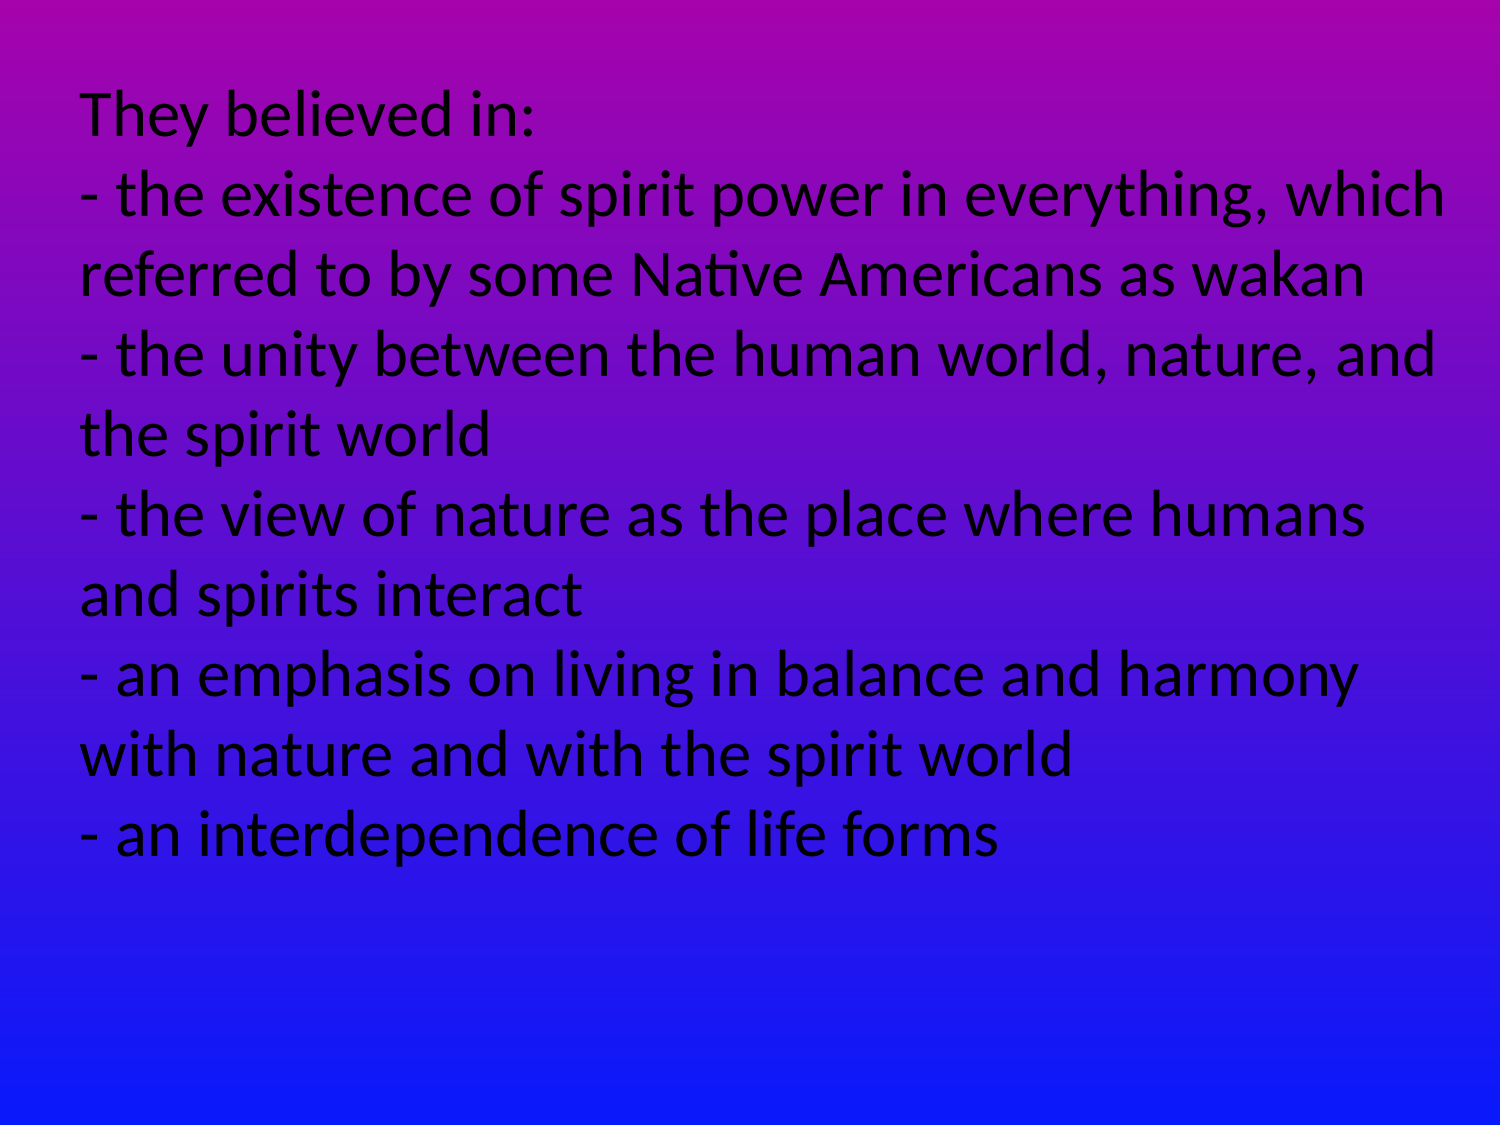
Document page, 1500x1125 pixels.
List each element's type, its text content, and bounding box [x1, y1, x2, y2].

text_box They believed in: - the existence of spirit power in everything, which referred to by some Native Americans as wakan - the unity between the human world, nature, and the spirit world - the view of nature as the place where humans and spirits interact - an emphasis on living in balance and harmony with nature and with the spirit world - an interdependence of life forms [64, 62, 1478, 957]
